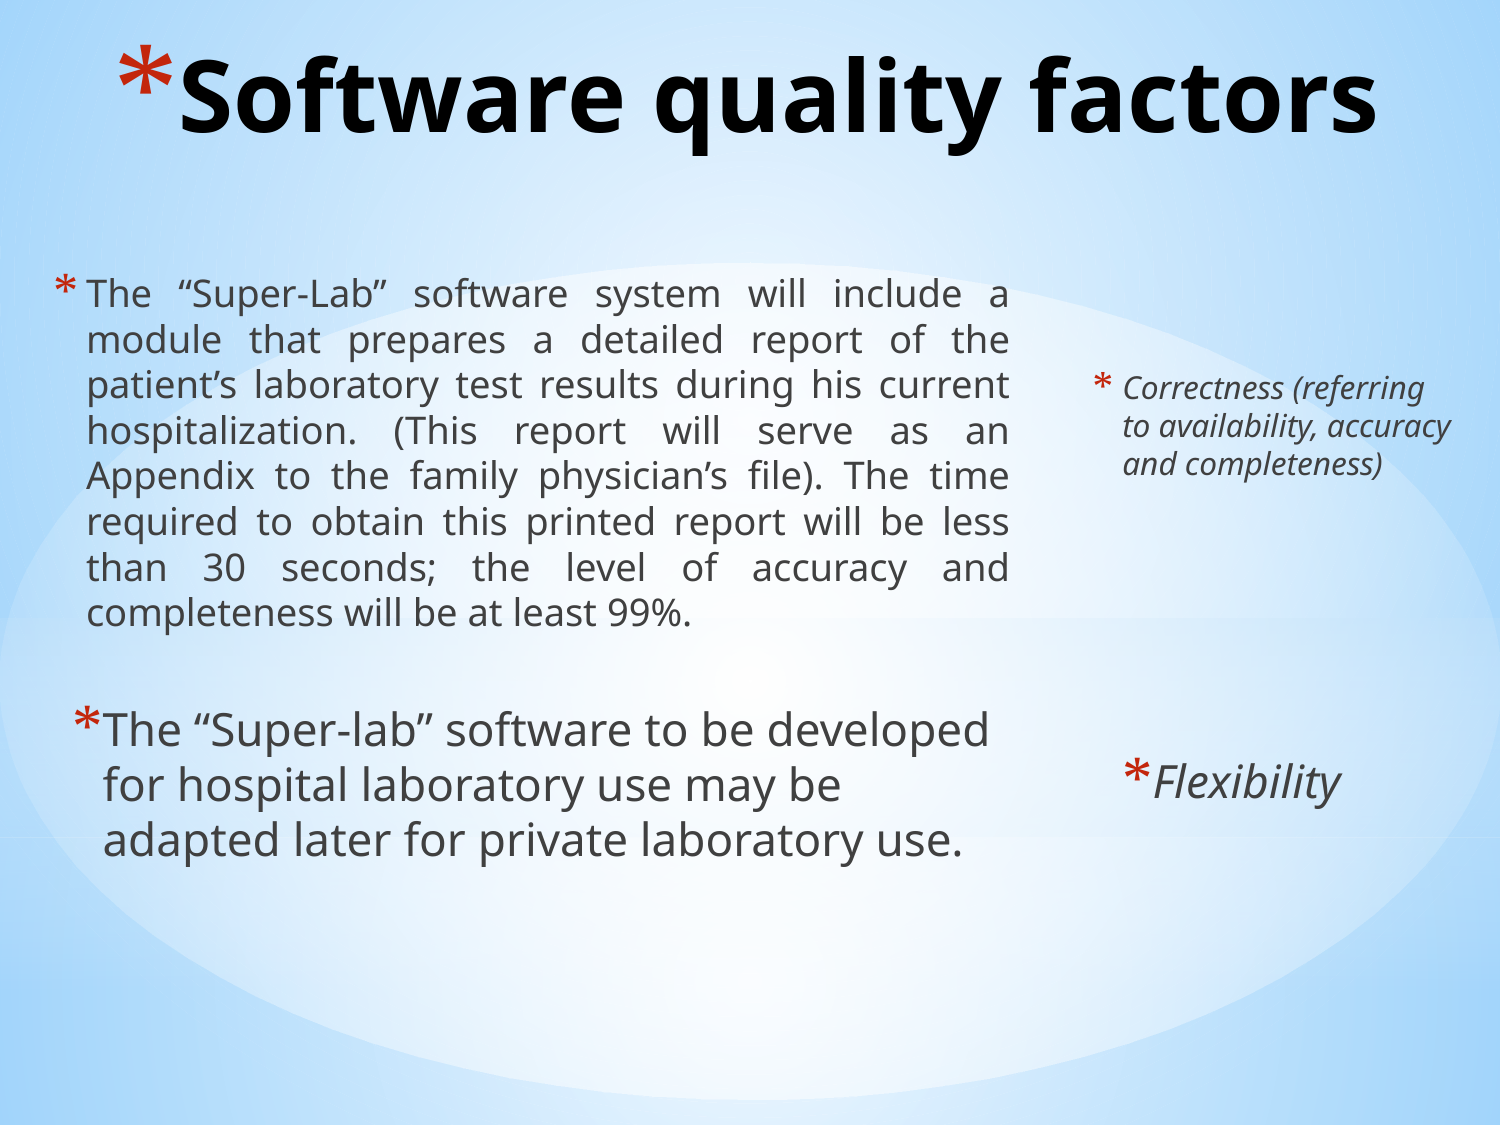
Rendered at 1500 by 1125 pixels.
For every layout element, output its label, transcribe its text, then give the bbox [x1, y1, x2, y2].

text_box Flexibility [1100, 674, 1450, 888]
list The “Super-Lab” software system will include a module that prepares a detailed report of the patient’s laboratory test results during his current hospitalization. (This report will serve as an Appendix to the family physician’s file). The time required to obtain this printed report will be less than 30 seconds; the level of accuracy and completeness will be at least 99%. [37, 262, 1025, 650]
text_box The “Super-lab” software to be developed for hospital laboratory use may be adapted later for private laboratory use. [49, 693, 1038, 956]
title Software quality factors [99, 24, 1438, 213]
list Correctness (referring to availability, accuracy and completeness) [1070, 312, 1471, 525]
